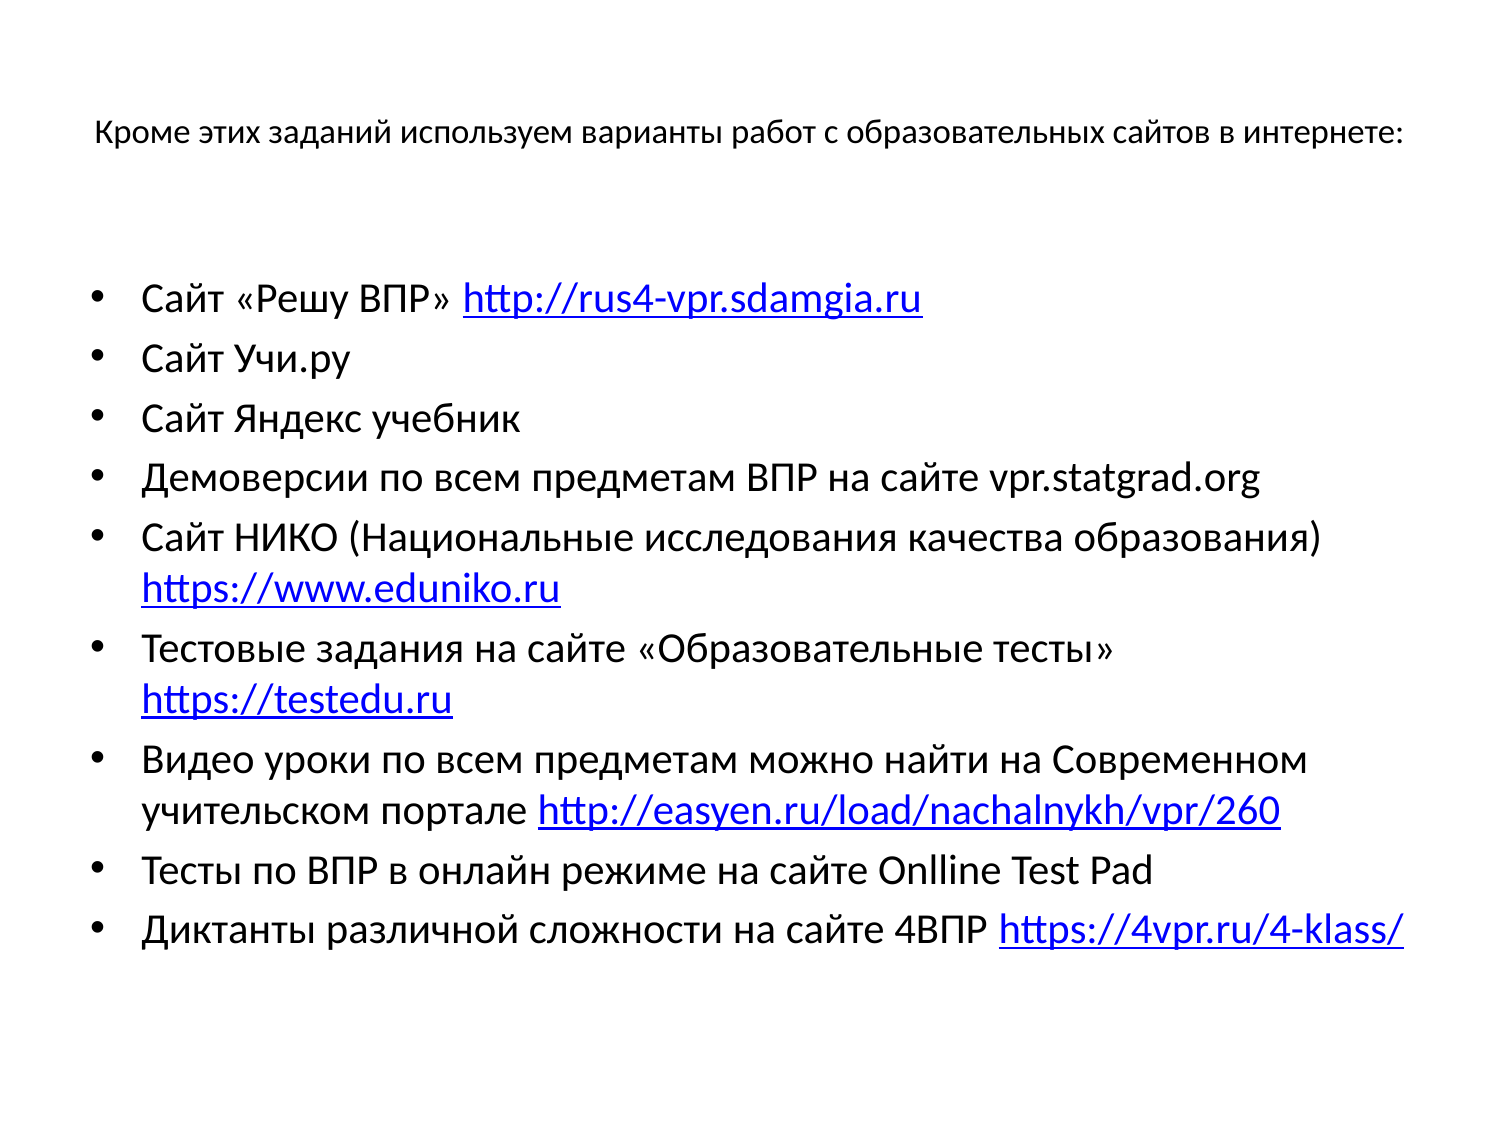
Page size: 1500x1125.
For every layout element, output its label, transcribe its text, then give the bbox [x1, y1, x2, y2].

list Сайт «Решу ВПР» http://rus4-vpr.sdamgia.ru Сайт Учи.ру Сайт Яндекс учебник Демоверсии по всем предметам ВПР на сайте vpr.statgrad.org Сайт НИКО (Национальные исследования качества образования) https://www.eduniko.ru Тестовые задания на сайте «Образовательные тесты» https://testedu.ru Видео уроки по всем предметам можно найти на Современном учительском портале http://easyen.ru/load/nachalnykh/vpr/260 Тесты по ВПР в онлайн режиме на сайте Onlline Test Pad Диктанты различной сложности на сайте 4ВПР https://4vpr.ru/4-klass/ [75, 262, 1425, 1005]
title Кроме этих заданий используем варианты работ с образовательных сайтов в интернете: [75, 45, 1425, 233]
